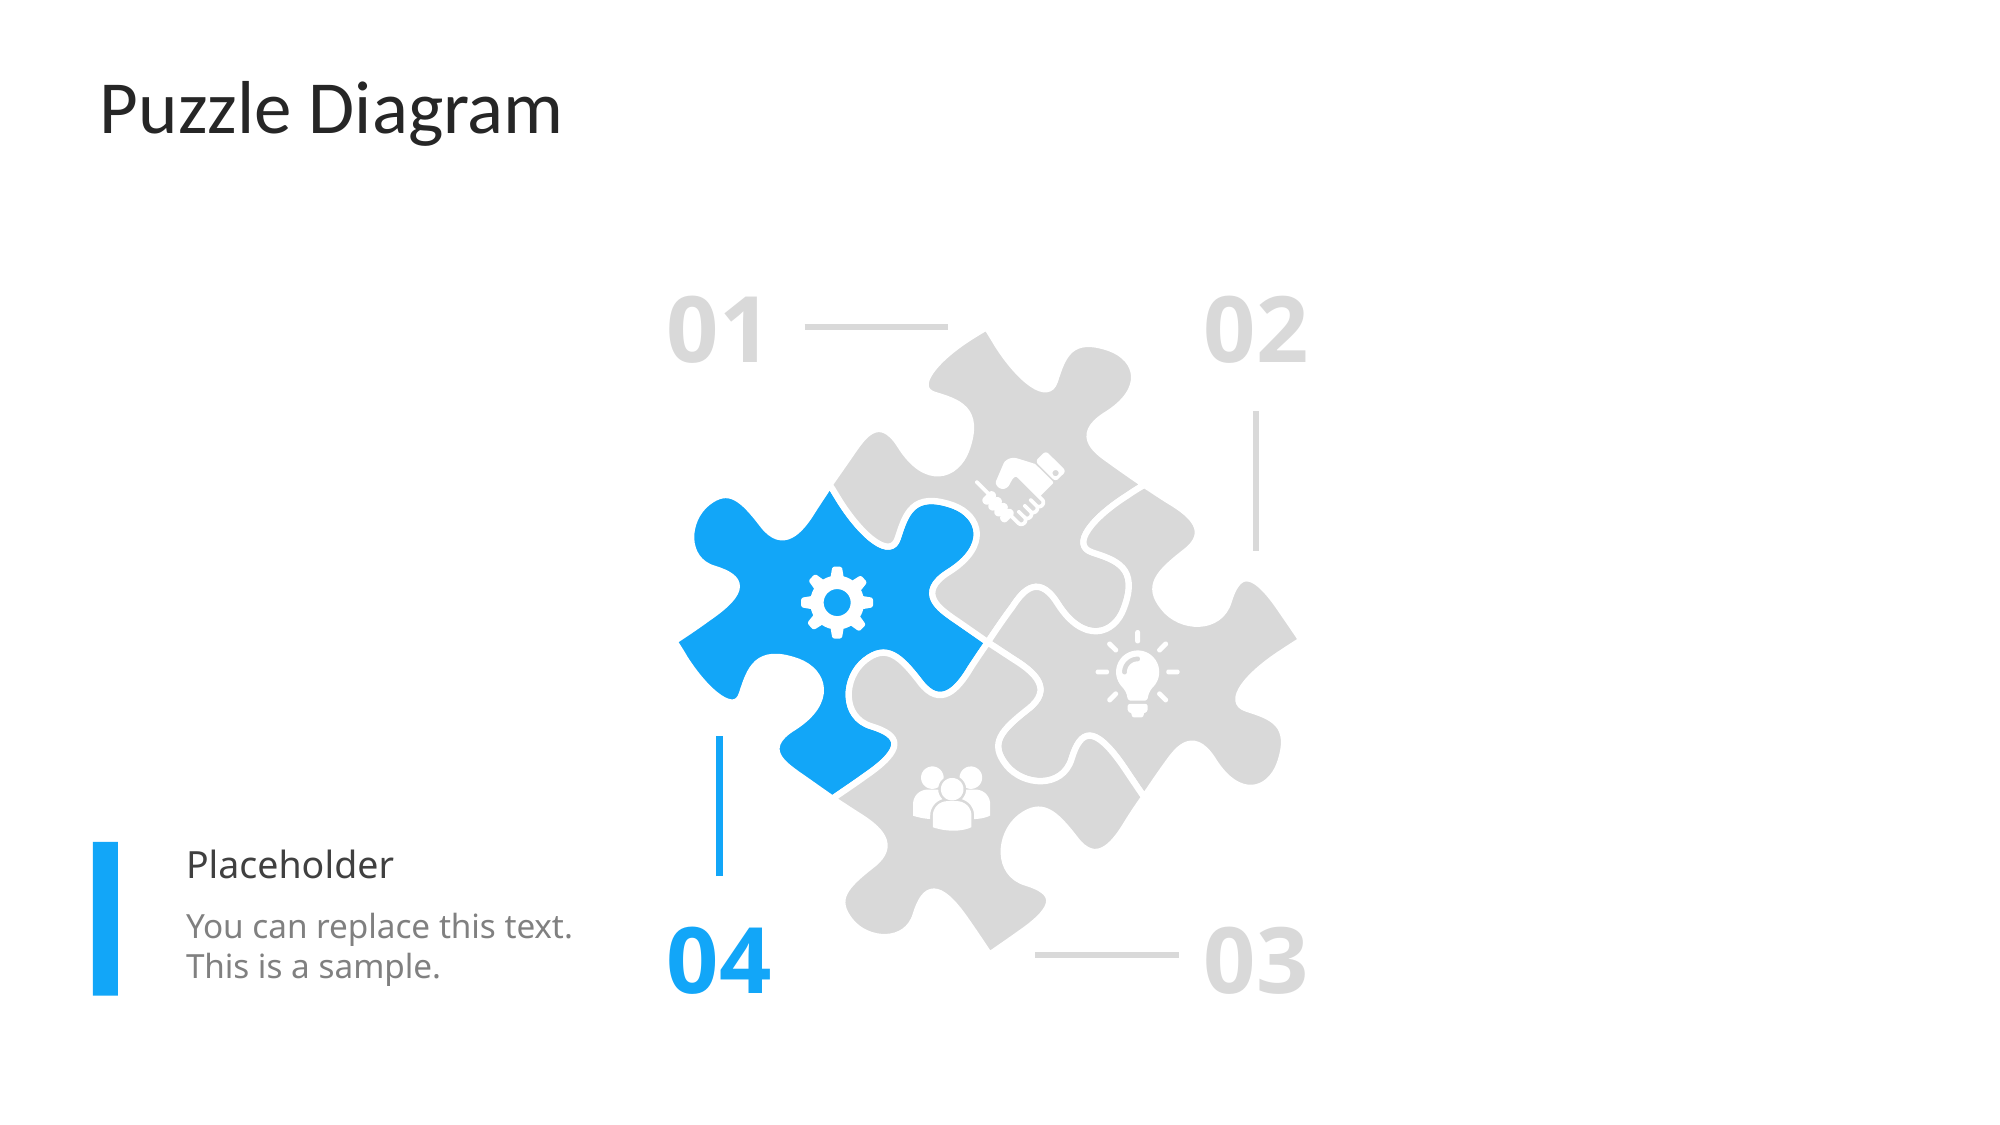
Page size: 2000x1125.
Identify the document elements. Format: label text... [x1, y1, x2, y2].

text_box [651, 261, 1325, 1020]
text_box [92, 833, 658, 996]
title Puzzle Diagram [99, 45, 1900, 162]
